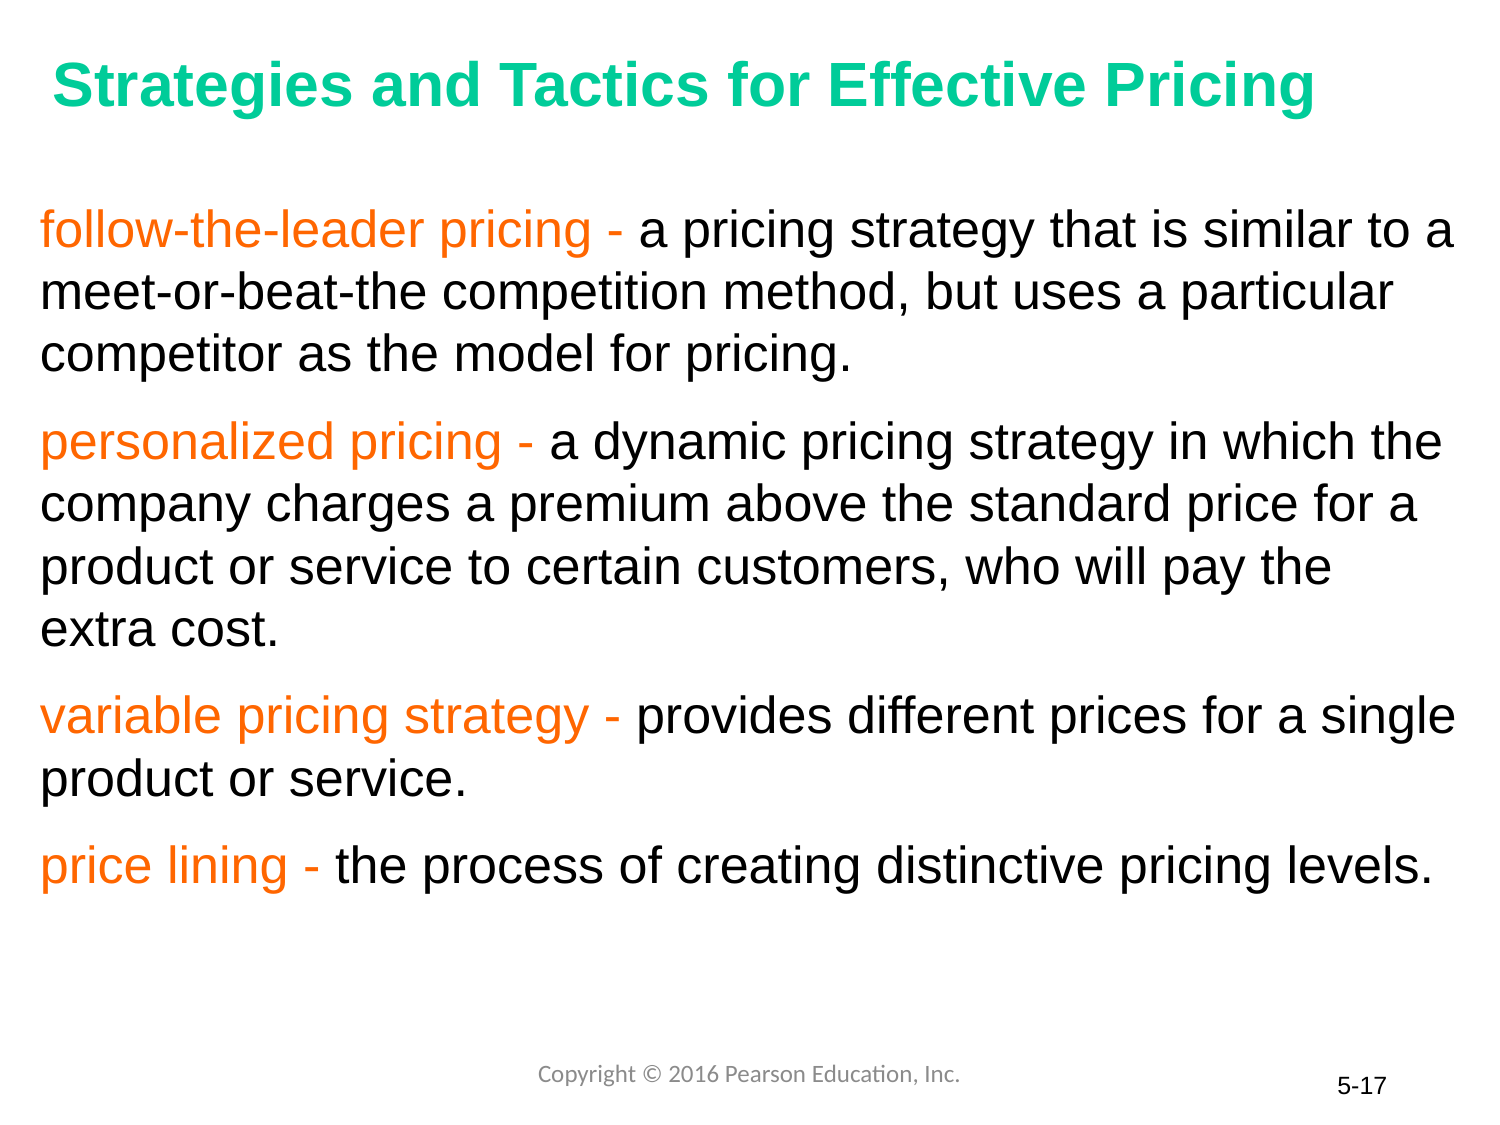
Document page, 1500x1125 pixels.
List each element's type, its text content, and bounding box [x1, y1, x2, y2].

list follow-the-leader pricing - a pricing strategy that is similar to a meet-or-beat-the competition method, but uses a particular competitor as the model for pricing. personalized pricing - a dynamic pricing strategy in which the company charges a premium above the standard price for a product or service to certain customers, who will pay the extra cost. variable pricing strategy - provides different prices for a single product or service. price lining - the process of creating distinctive pricing levels. [24, 187, 1475, 1125]
title Strategies and Tactics for Effective Pricing [37, 0, 1388, 175]
